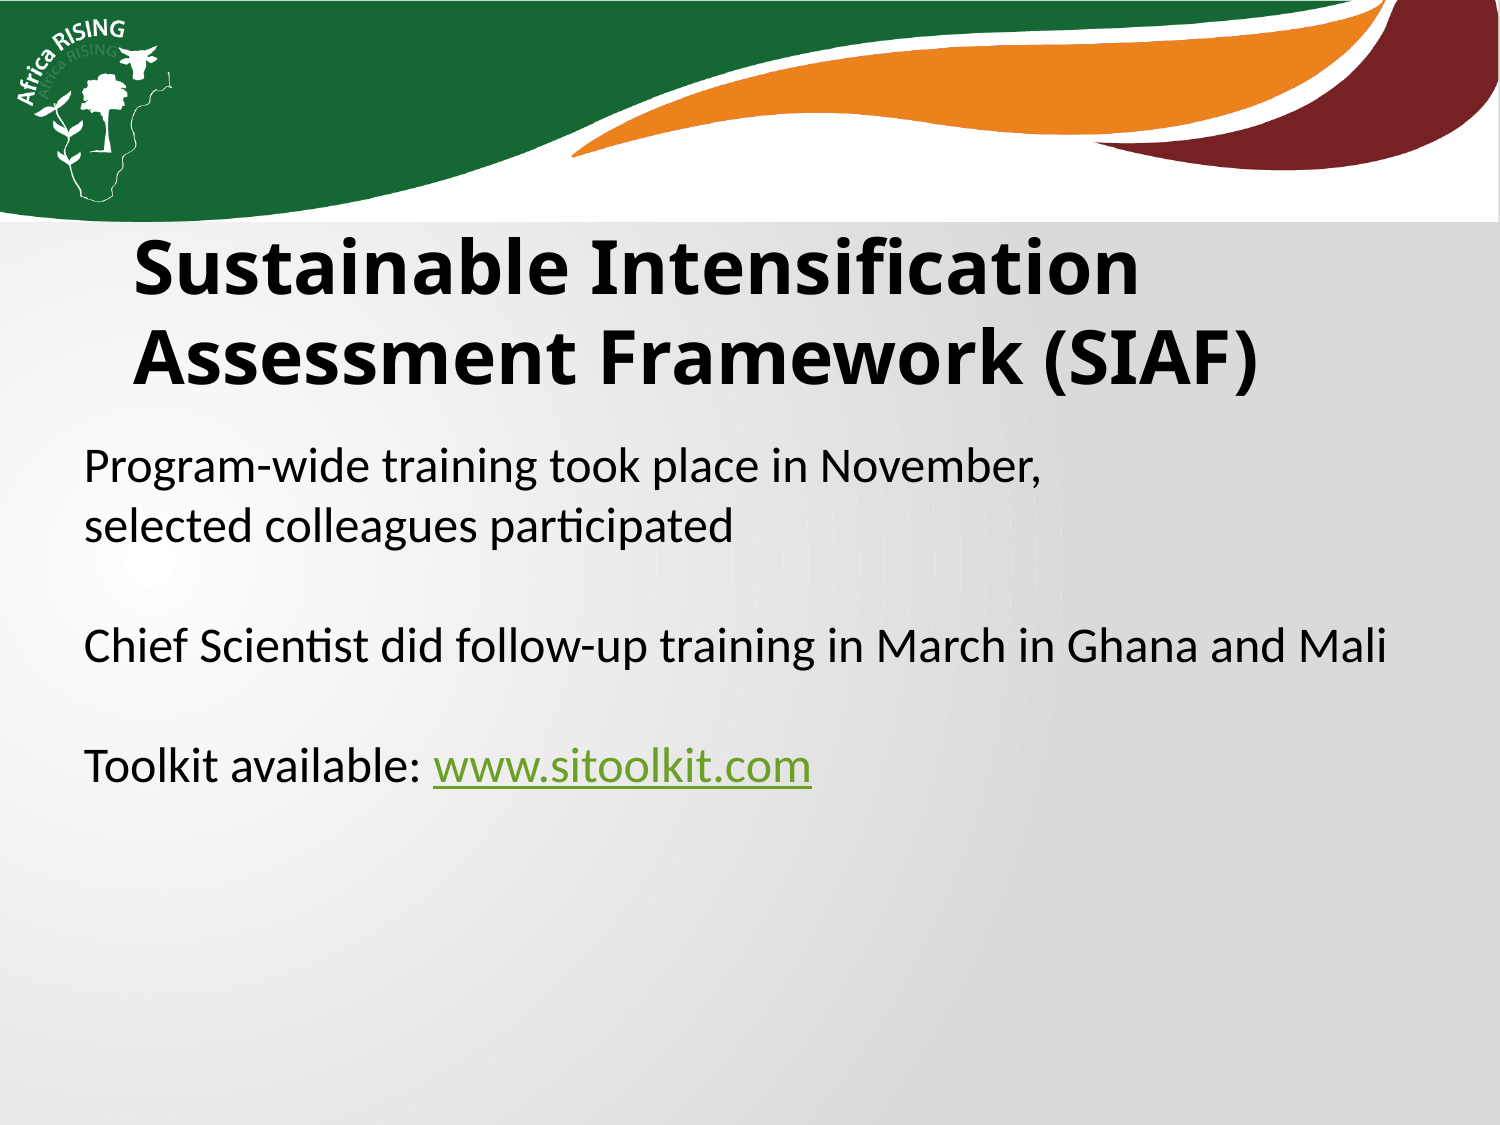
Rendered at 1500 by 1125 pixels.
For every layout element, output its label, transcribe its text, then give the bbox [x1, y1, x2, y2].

list Sustainable Intensification Assessment Framework (SIAF) [99, 212, 1375, 350]
picture [0, 0, 1499, 222]
text_box Program-wide training took place in November, selected colleagues participated Chief Scientist did follow-up training in March in Ghana and Mali Toolkit available: www.sitoolkit.com [69, 424, 1426, 890]
text_box [374, 509, 1125, 615]
